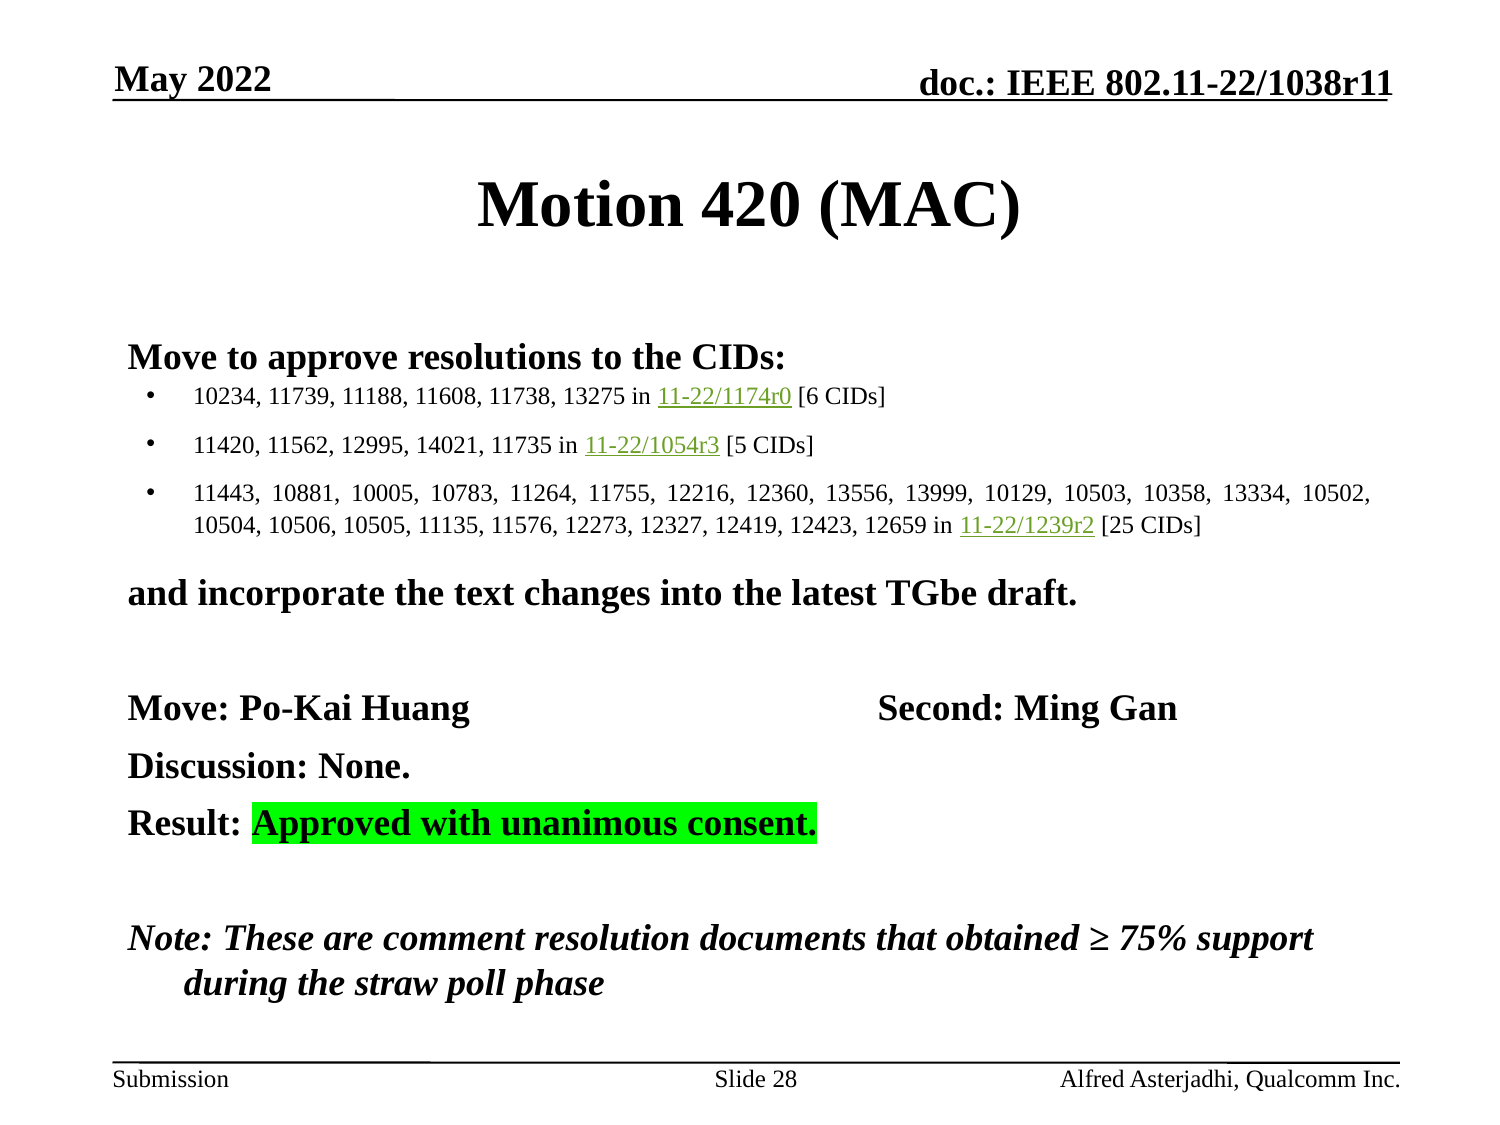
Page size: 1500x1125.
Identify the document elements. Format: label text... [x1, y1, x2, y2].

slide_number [114, 54, 423, 100]
footer Alfred Asterjadhi, Qualcomm Inc. [878, 1061, 1402, 1093]
list Move to approve resolutions to the CIDs: 10234, 11739, 11188, 11608, 11738, 13275 in 11-22/1174r0 [6 CIDs] 11420, 11562, 12995, 14021, 11735 in 11-22/1054r3 [5 CIDs] 11443, 10881, 10005, 10783, 11264, 11755, 12216, 12360, 13556, 13999, 10129, 10503, 10358, 13334, 10502, 10504, 10506, 10505, 11135, 11576, 12273, 12327, 12419, 12423, 12659 in 11-22/1239r2 [25 CIDs] and incorporate the text changes into the latest TGbe draft. Move: Po-Kai Huang Second: Ming Gan Discussion: None. Result: Approved with unanimous consent. Note: These are comment resolution documents that obtained ≥ 75% support during the straw poll phase [112, 324, 1388, 1063]
slide_number Slide 28 [712, 1061, 800, 1123]
title Motion 420 (MAC) [112, 112, 1388, 288]
